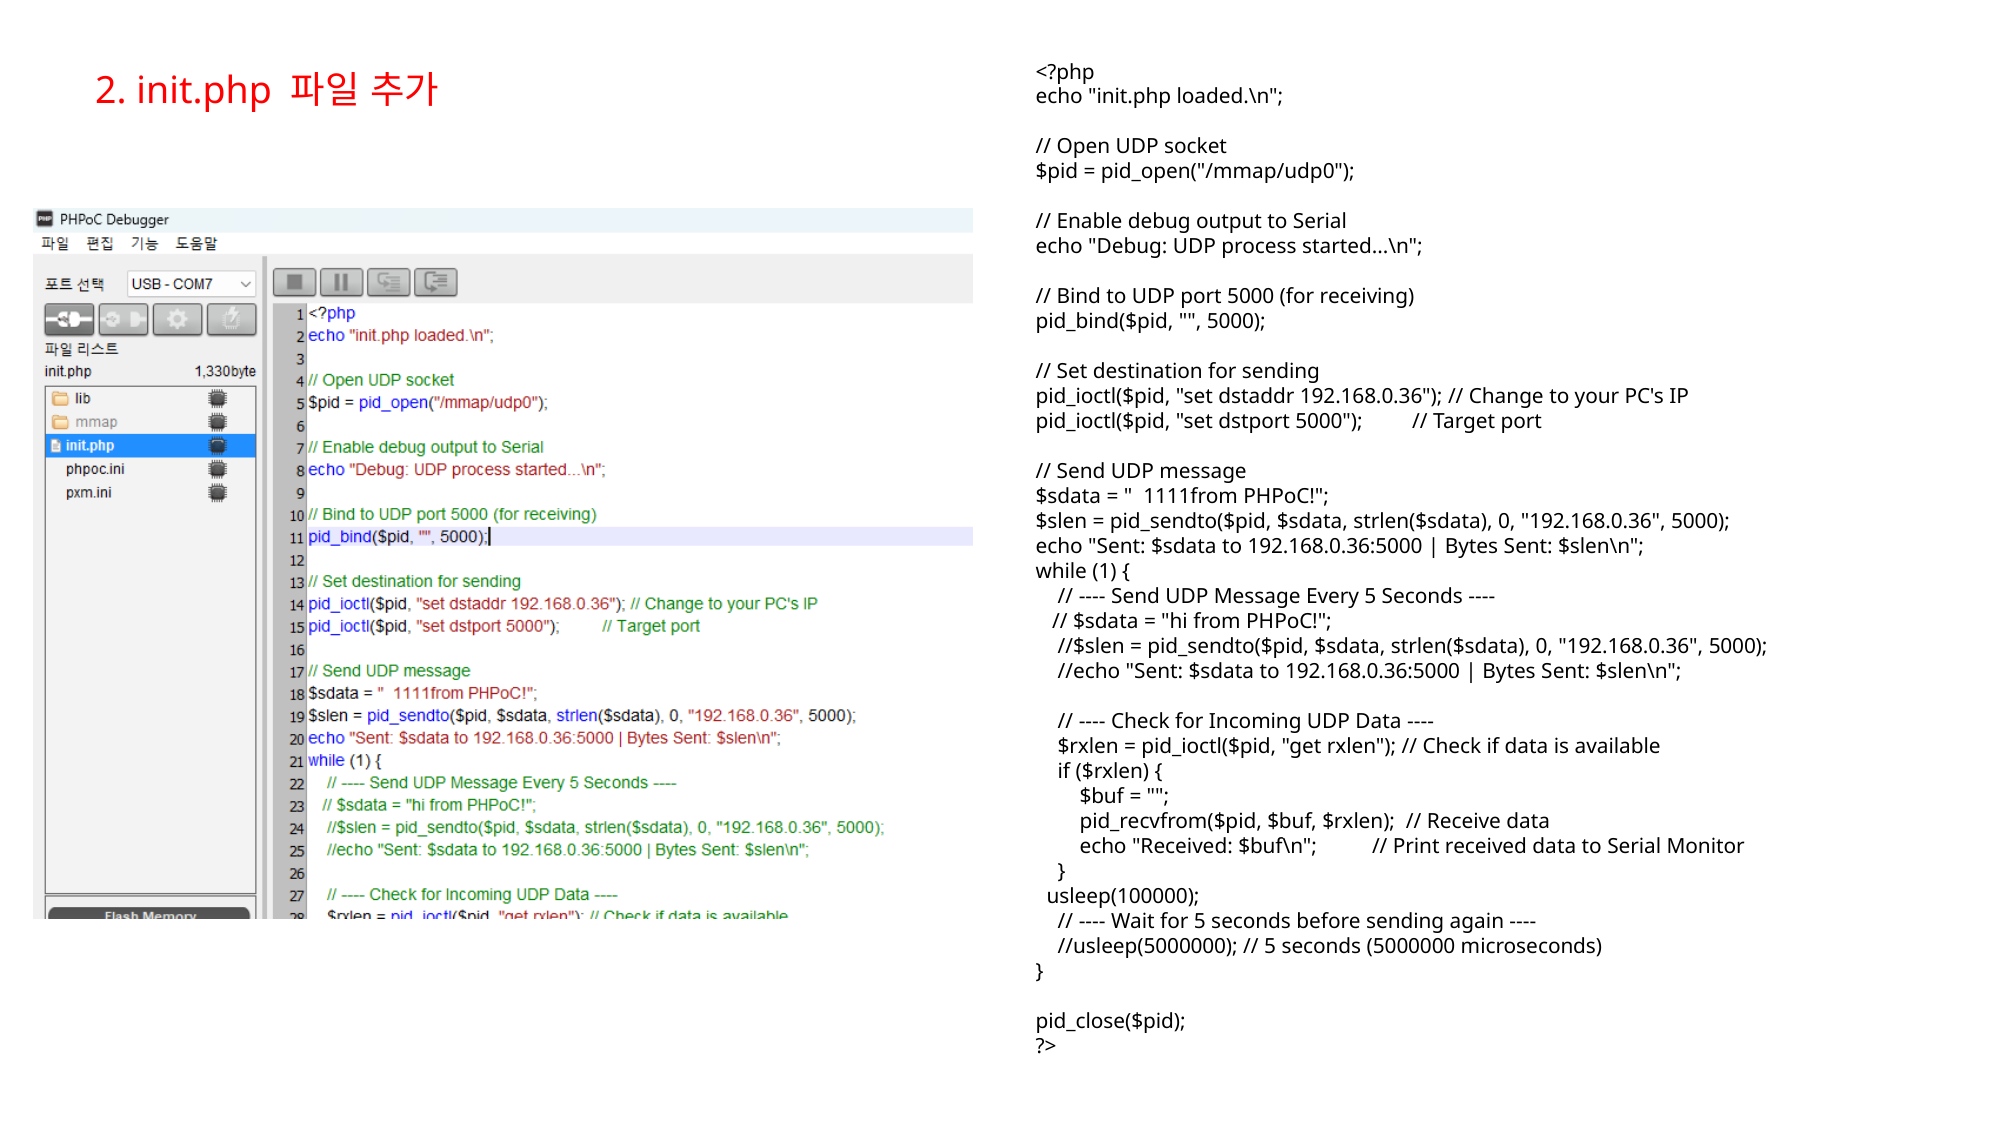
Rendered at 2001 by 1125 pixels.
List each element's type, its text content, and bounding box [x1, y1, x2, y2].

text_box <?php echo "init.php loaded.\n"; // Open UDP socket $pid = pid_open("/mmap/udp0"); // Enable debug output to Serial echo "Debug: UDP process started...\n"; // Bind to UDP port 5000 (for receiving) pid_bind($pid, "", 5000); // Set destination for sending pid_ioctl($pid, "set dstaddr 192.168.0.36"); // Change to your PC's IP pid_ioctl($pid, "set dstport 5000"); // Target port // Send UDP message $sdata = " 1111from PHPoC!"; $slen = pid_sendto($pid, $sdata, strlen($sdata), 0, "192.168.0.36", 5000); echo "Sent: $sdata to 192.168.0.36:5000 | Bytes Sent: $slen\n"; while (1) { // ---- Send UDP Message Every 5 Seconds ---- // $sdata = "hi from PHPoC!"; //$slen = pid_sendto($pid, $sdata, strlen($sdata), 0, "192.168.0.36", 5000); //echo "Sent: $sdata to 192.168.0.36:5000 | Bytes Sent: $slen\n"; // ---- Check for Incoming UDP Data ---- $rxlen = pid_ioctl($pid, "get rxlen"); // Check if data is available if ($rxlen) { $buf = ""; pid_recvfrom($pid, $buf, $rxlen); // Receive data echo "Received: $buf\n"; // Print received data to Serial Monitor } usleep(100000); // ---- Wait for 5 seconds before sending again ---- //usleep(5000000); // 5 seconds (5000000 microseconds) } pid_close($pid); ?> [1020, 50, 2000, 1065]
picture [33, 208, 973, 919]
text_box 2. init.php 파일 추가 [80, 58, 487, 119]
